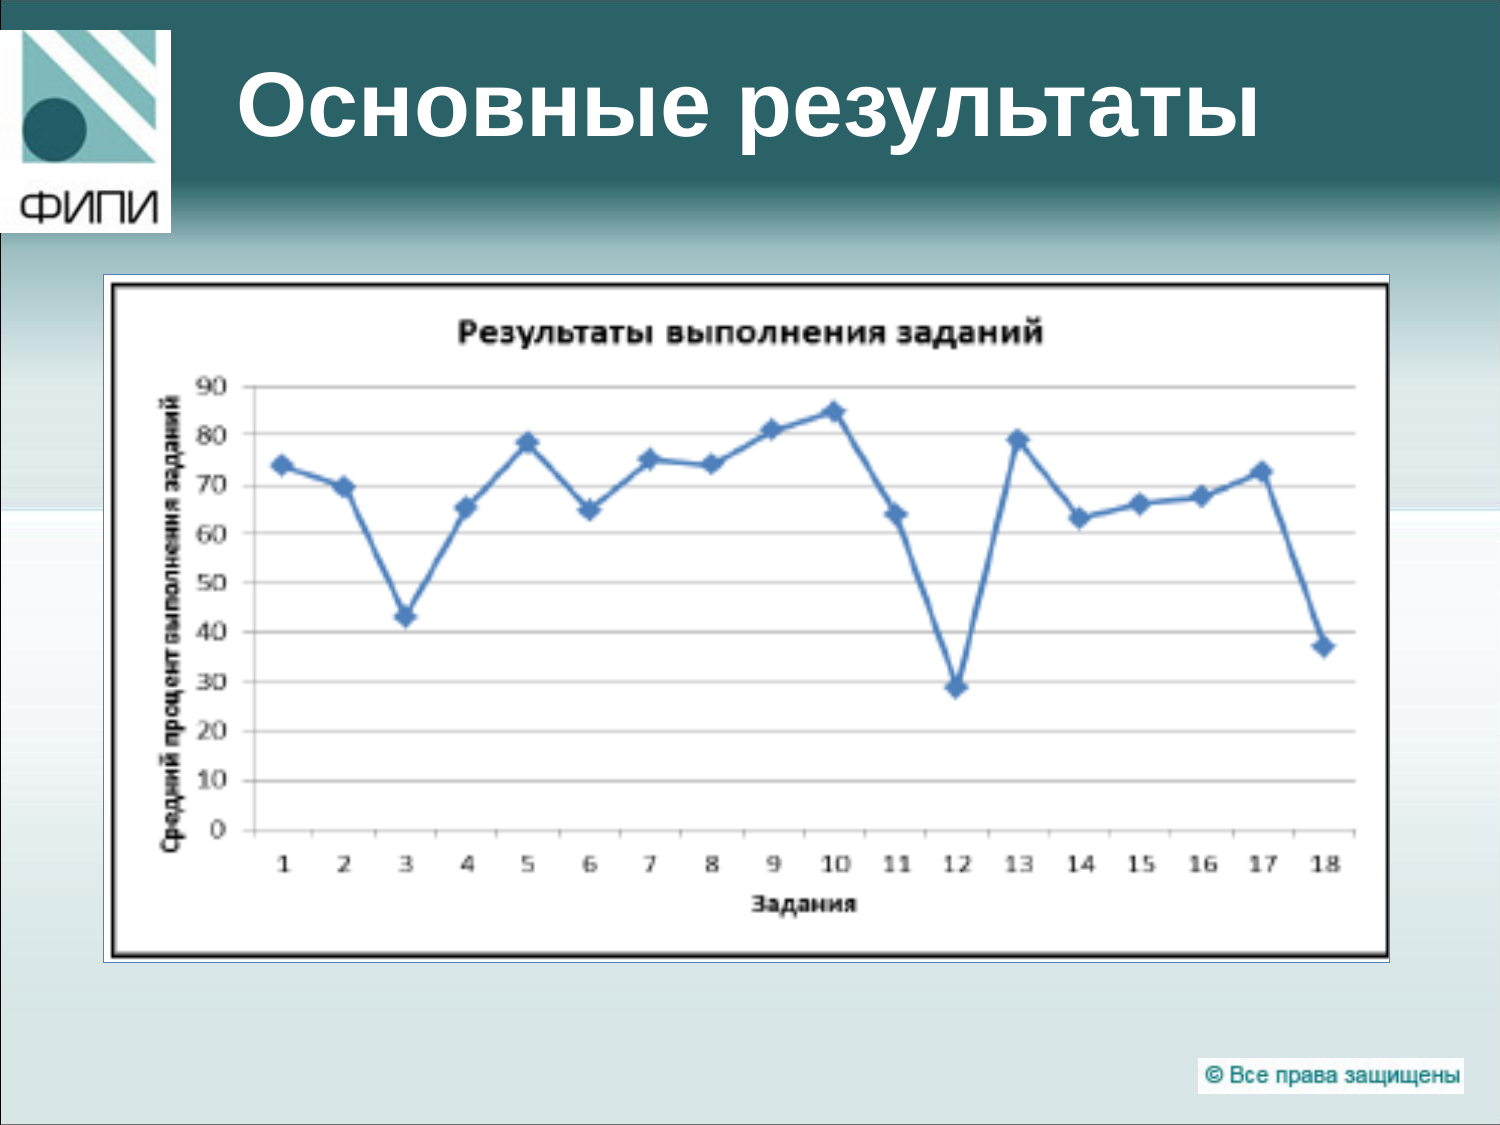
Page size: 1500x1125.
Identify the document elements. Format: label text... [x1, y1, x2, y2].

text_box Основные результаты [74, 41, 1425, 158]
picture [0, 0, 1500, 1125]
